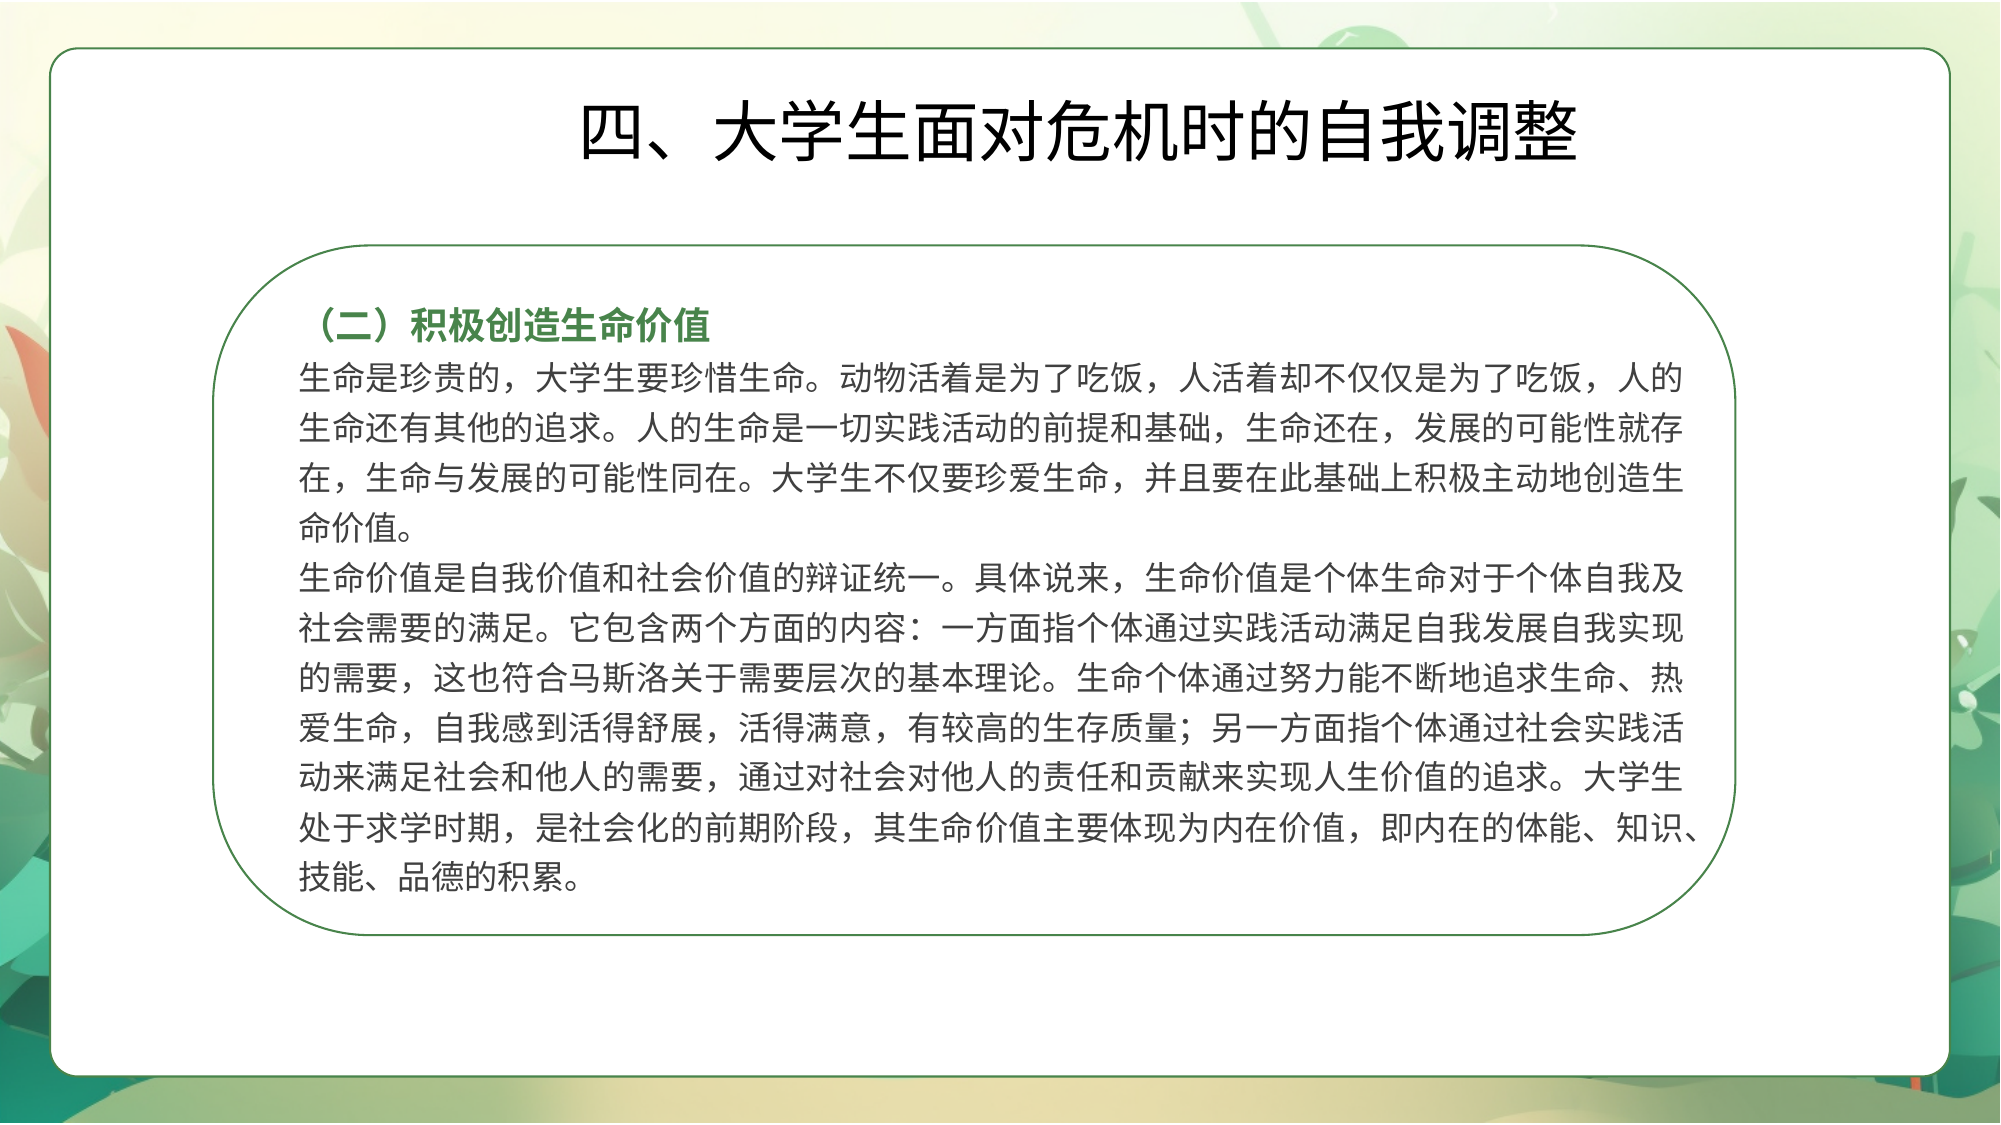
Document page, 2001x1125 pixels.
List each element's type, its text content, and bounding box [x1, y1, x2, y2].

text_box 四、大学生面对危机时的自我调整 [459, 82, 1700, 177]
picture [0, 2, 2000, 1123]
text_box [213, 245, 1736, 936]
